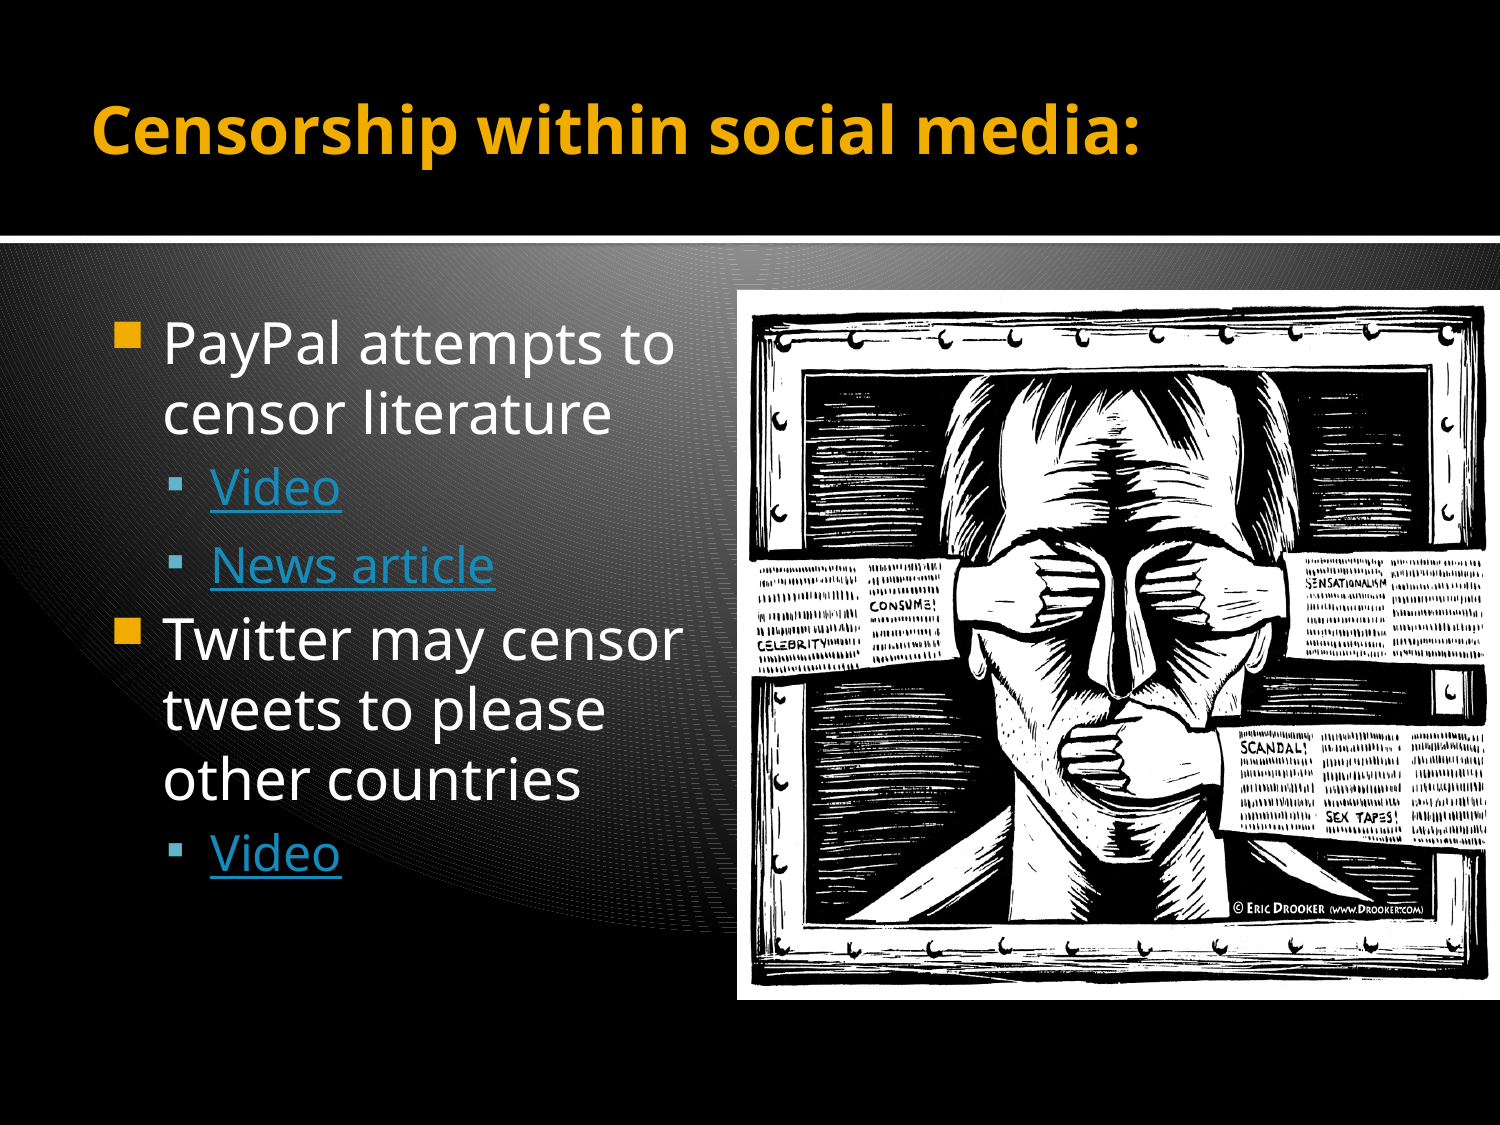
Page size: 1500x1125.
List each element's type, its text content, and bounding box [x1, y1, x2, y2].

title Censorship within social media: [75, 24, 1425, 231]
list PayPal attempts to censor literature Video News article Twitter may censor tweets to please other countries Video [75, 291, 738, 1050]
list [737, 290, 1500, 1000]
